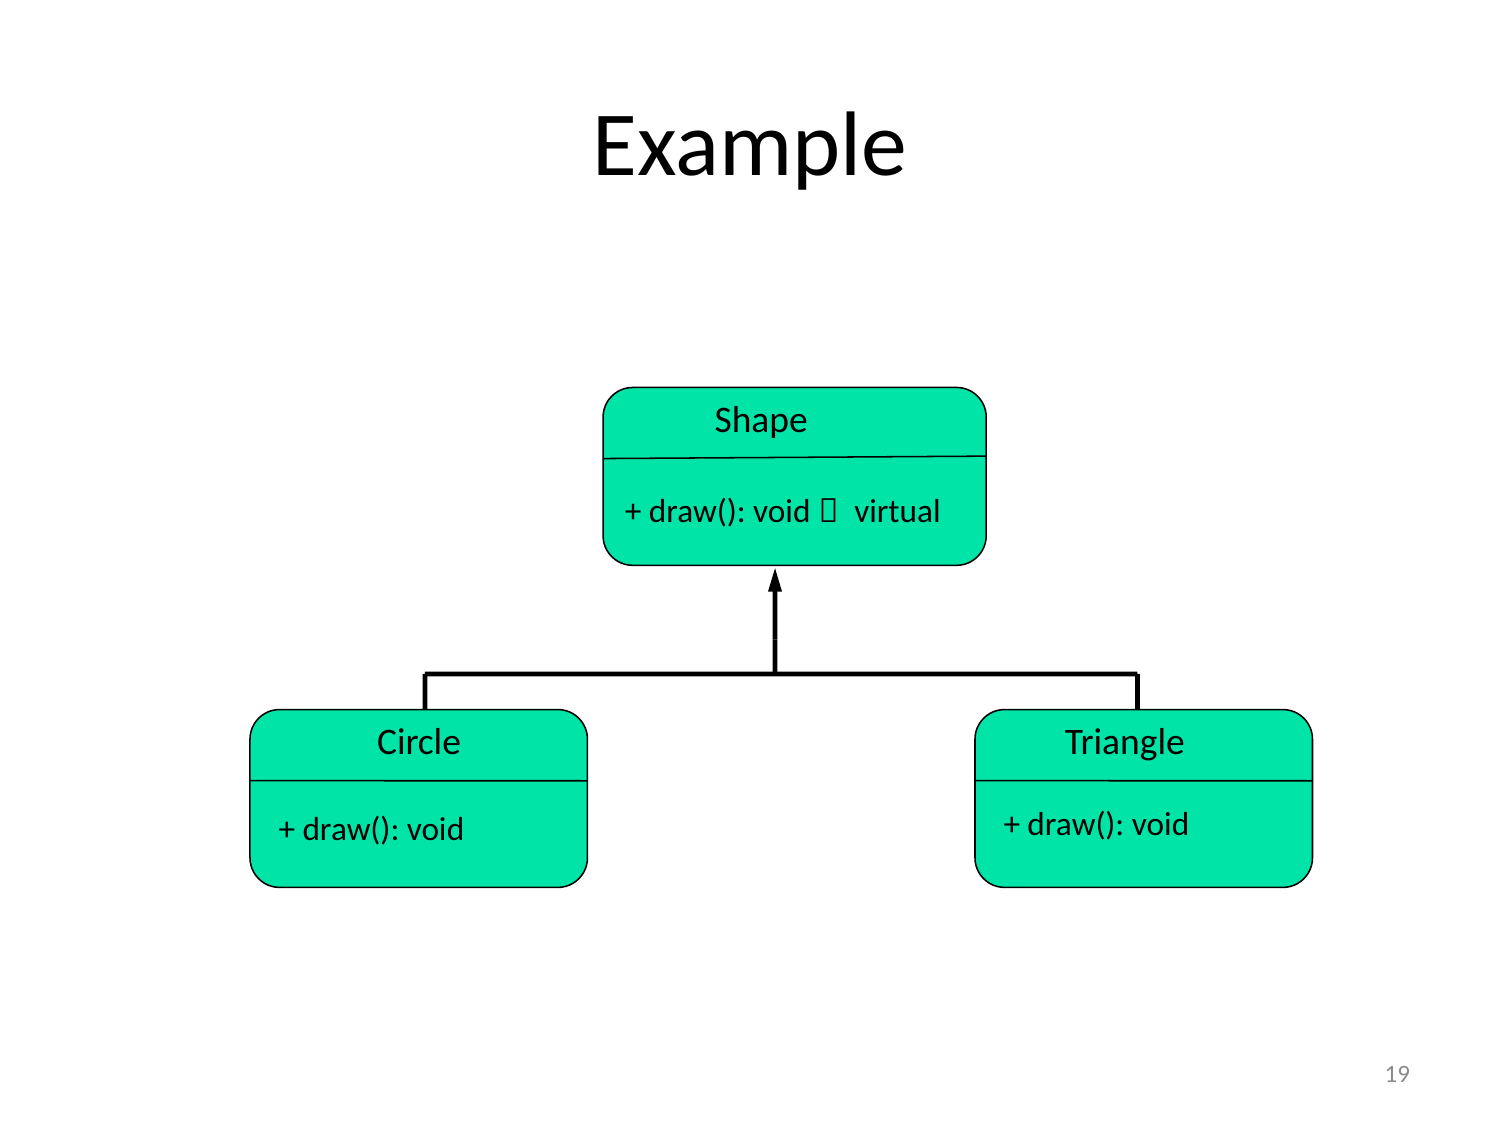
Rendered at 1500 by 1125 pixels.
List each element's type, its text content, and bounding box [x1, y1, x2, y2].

text_box [768, 568, 782, 640]
text_box Circle [362, 709, 509, 770]
text_box [975, 709, 1313, 780]
text_box [603, 387, 987, 566]
title Example [75, 45, 1425, 233]
text_box [975, 781, 1313, 888]
text_box Shape [699, 387, 850, 448]
text_box Triangle [1050, 709, 1250, 770]
text_box [249, 709, 588, 780]
text_box [249, 781, 588, 888]
text_box + draw(): void [1003, 794, 1300, 850]
slide_number 19 [1074, 1042, 1425, 1103]
text_box + draw(): void  virtual [624, 482, 987, 537]
text_box + draw(): void [278, 799, 575, 855]
